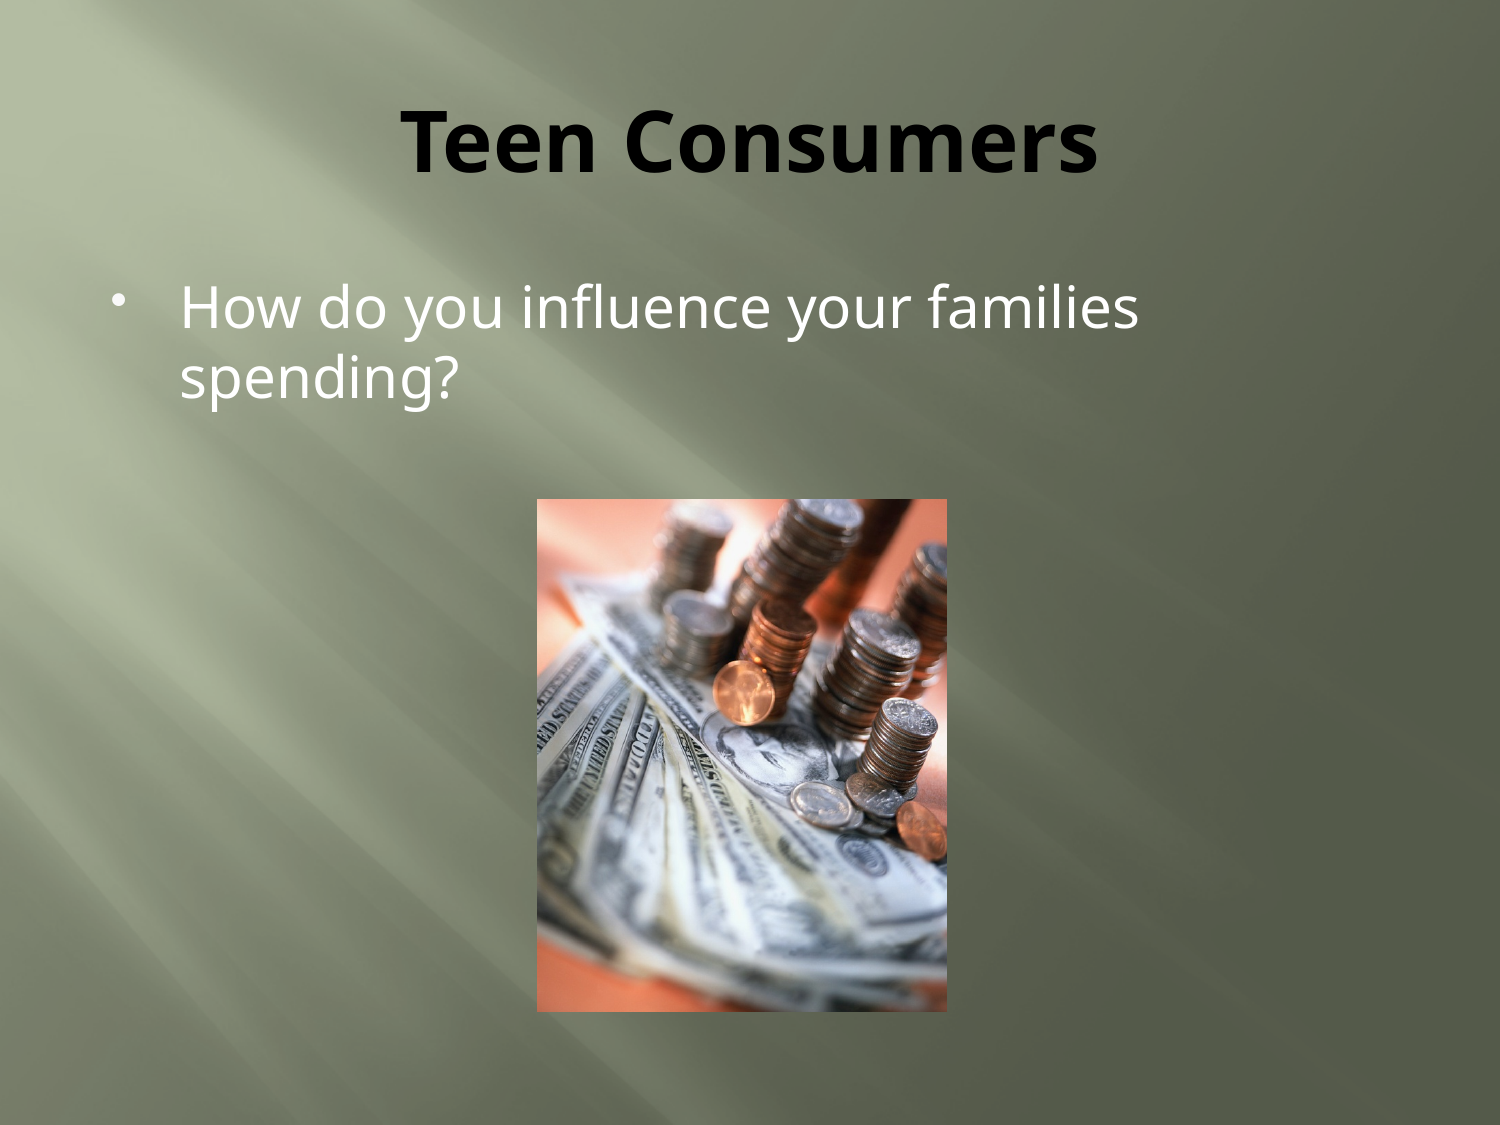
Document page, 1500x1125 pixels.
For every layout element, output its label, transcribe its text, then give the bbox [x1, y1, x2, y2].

picture [537, 499, 948, 1013]
title Teen Consumers [75, 45, 1425, 233]
list How do you influence your families spending? [75, 262, 1425, 1035]
